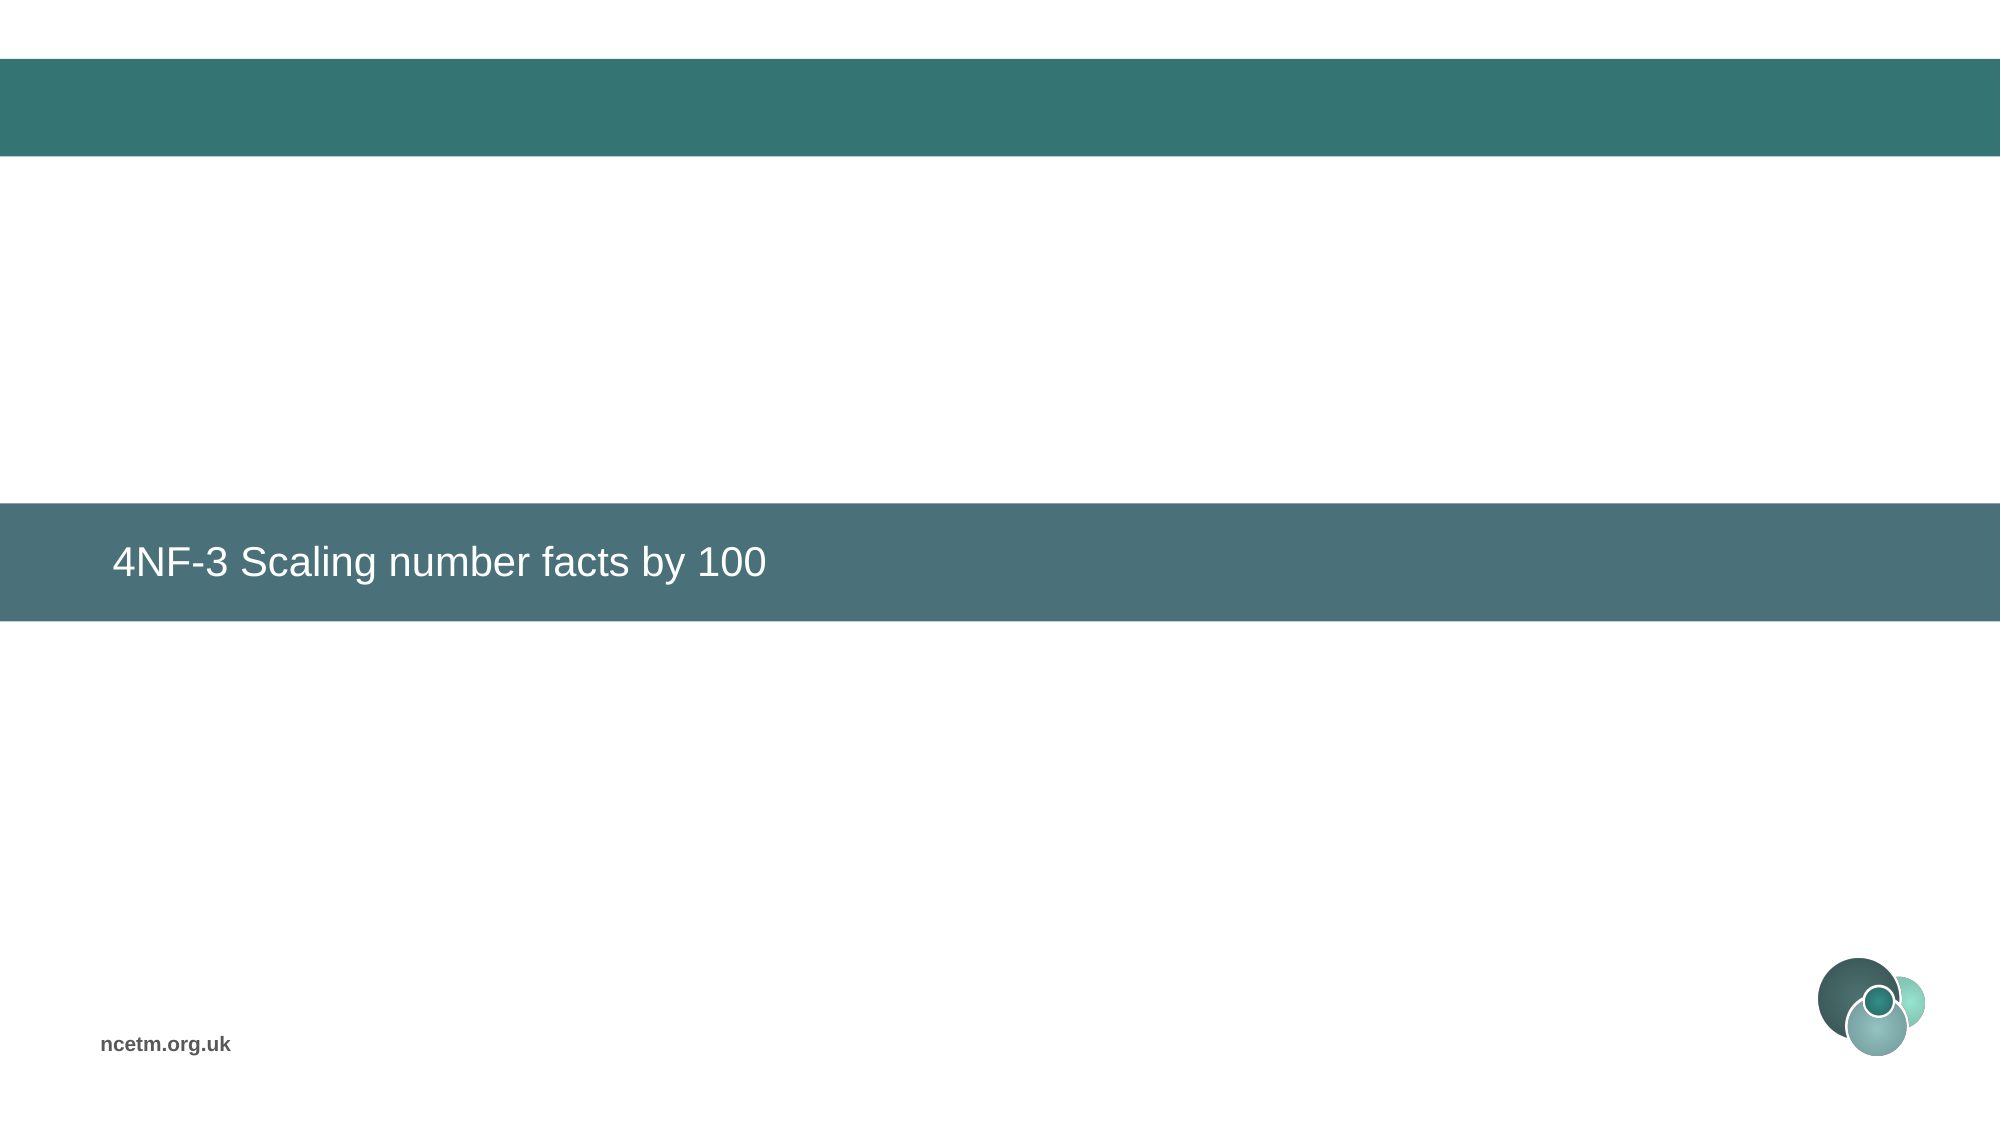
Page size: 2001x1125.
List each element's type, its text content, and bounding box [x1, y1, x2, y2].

text_box [0, 503, 2000, 622]
text_box 4NF-3 Scaling number facts by 100 [97, 527, 1945, 598]
picture [1818, 958, 1925, 1056]
